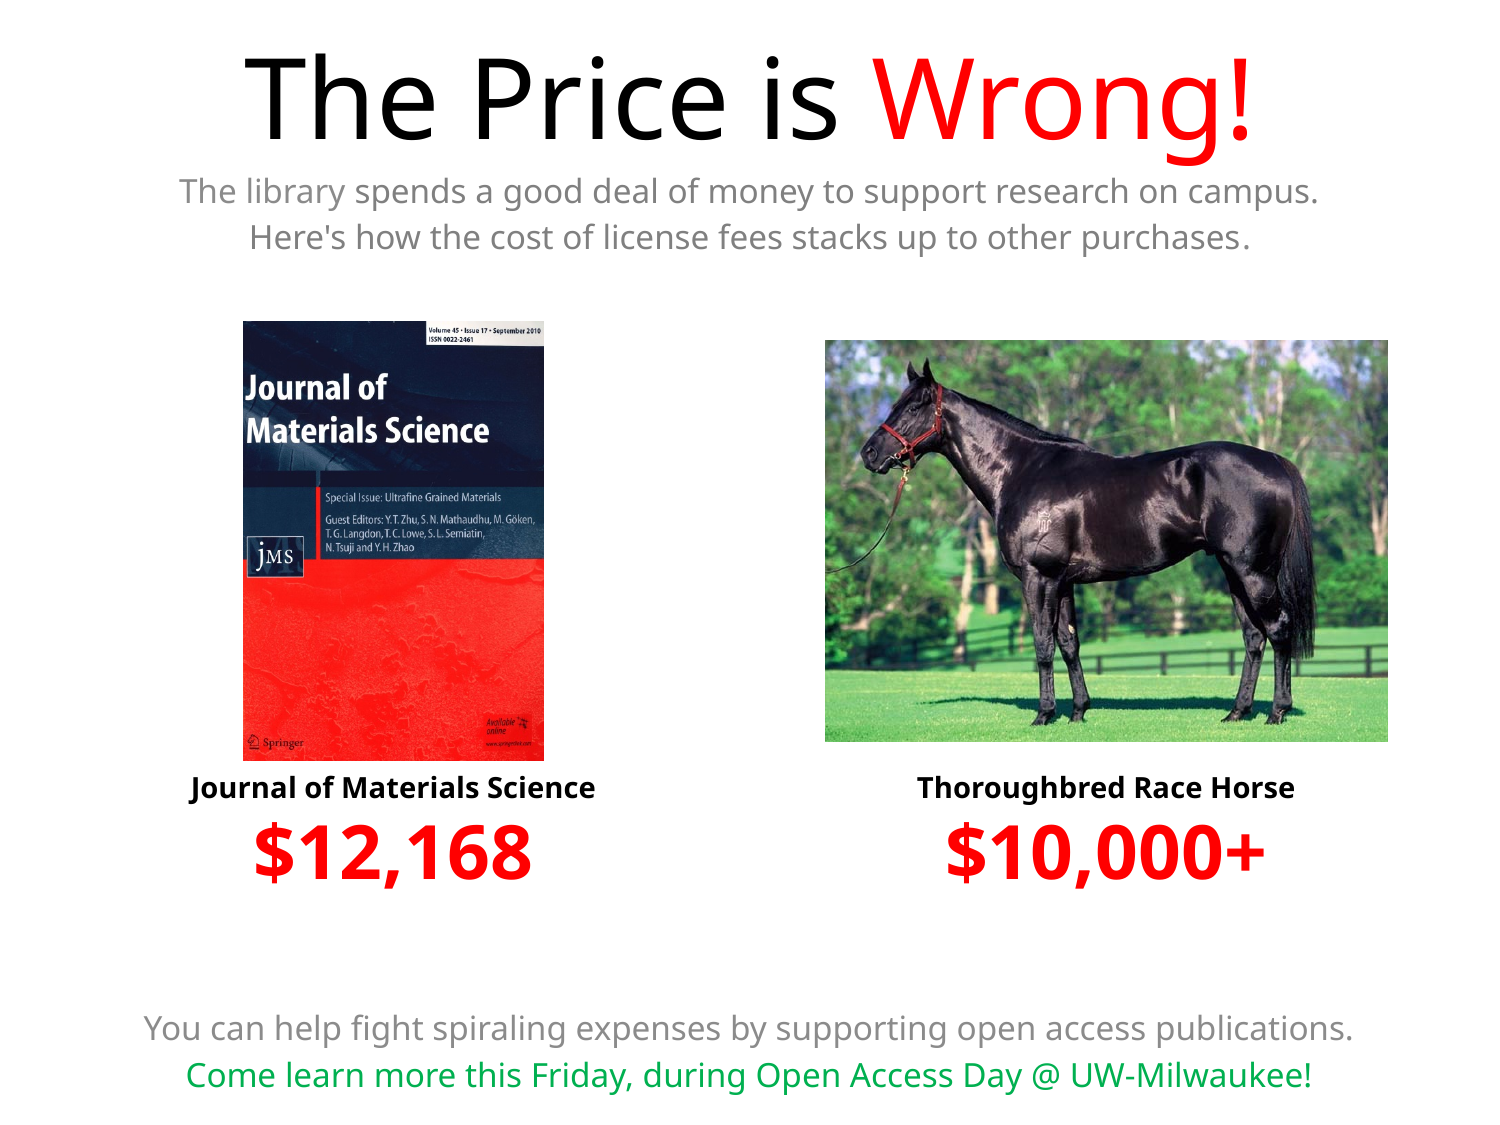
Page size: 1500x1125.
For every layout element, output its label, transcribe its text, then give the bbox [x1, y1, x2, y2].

picture [824, 340, 1388, 742]
text_box Journal of Materials Science $12,168 [99, 762, 688, 903]
text_box You can help fight spiraling expenses by supporting open access publications. Come learn more this Friday, during Open Access Day @ UW-Milwaukee! [0, 999, 1500, 1125]
title The Price is Wrong! [0, 2, 1500, 162]
picture [243, 321, 544, 761]
text_box Thoroughbred Race Horse $10,000+ [750, 762, 1463, 903]
subtitle The library spends a good deal of money to support research on campus. Here's how the cost of license fees stacks up to other purchases. [0, 162, 1500, 288]
